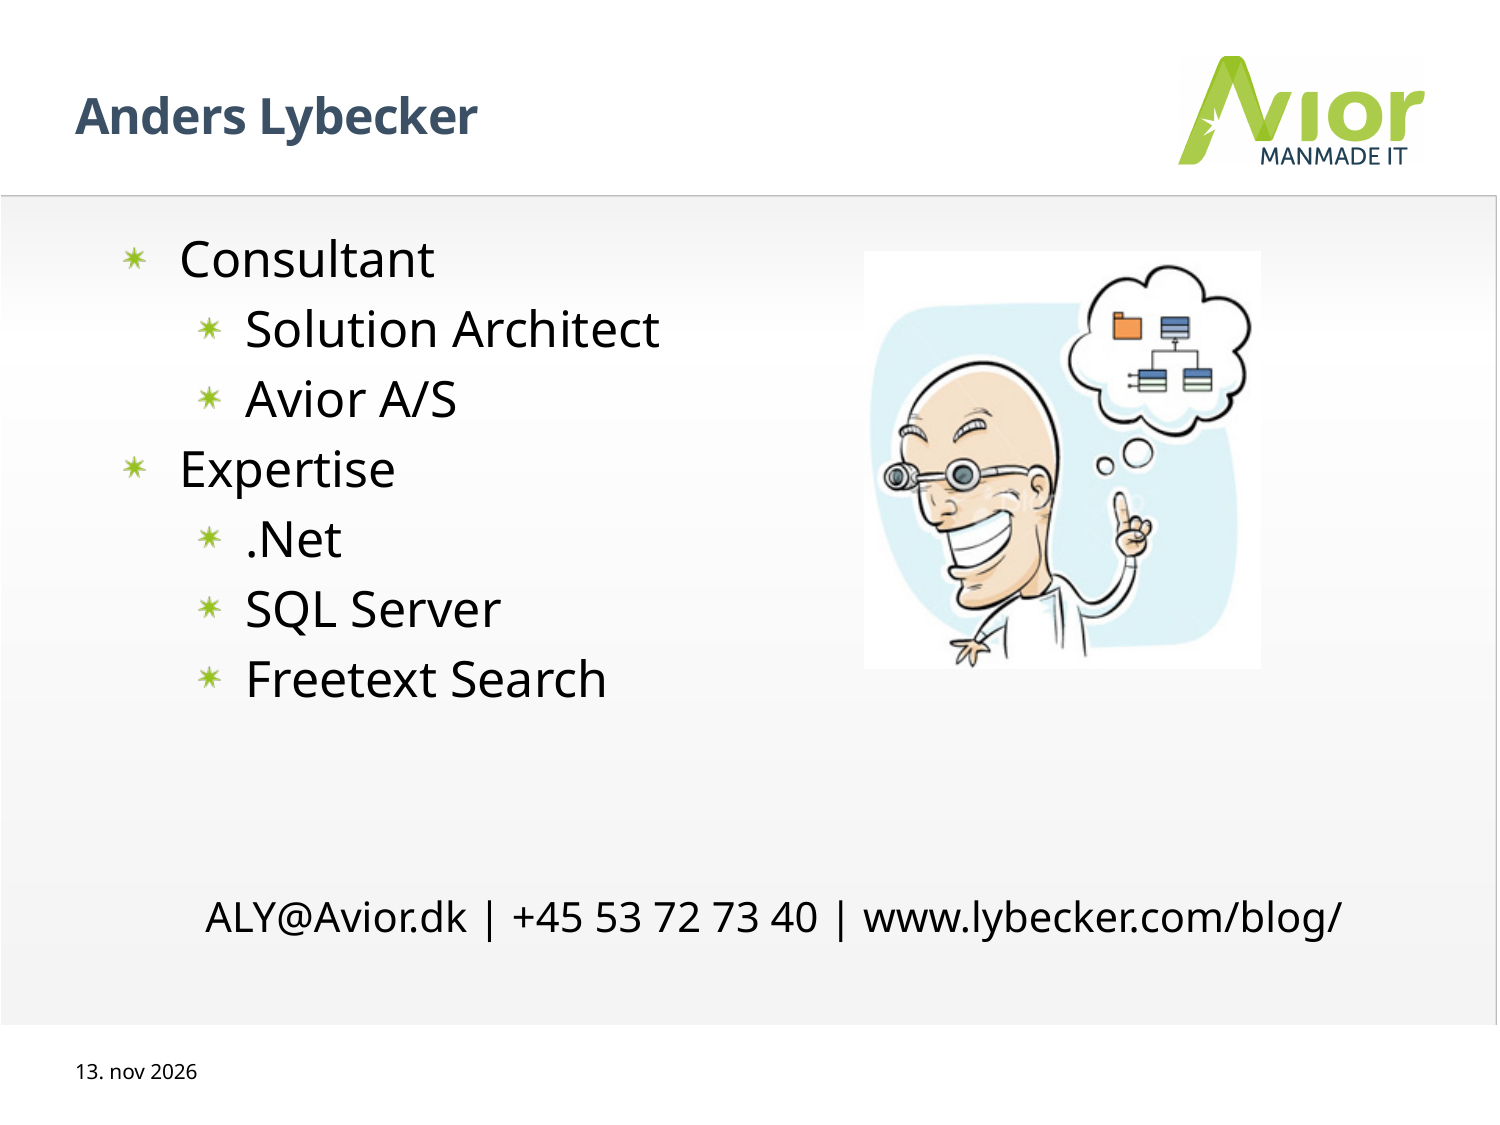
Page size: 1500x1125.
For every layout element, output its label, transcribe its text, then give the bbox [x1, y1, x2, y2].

picture [1, 194, 1499, 1025]
list Consultant Solution Architect Avior A/S Expertise .Net SQL Server Freetext Search ALY@Avior.dk | +45 53 72 73 40 | www.lybecker.com/blog/ [123, 227, 1425, 996]
title Anders Lybecker [75, 45, 1142, 184]
slide_number 11-May-12 [75, 1042, 355, 1103]
picture [1178, 56, 1425, 165]
